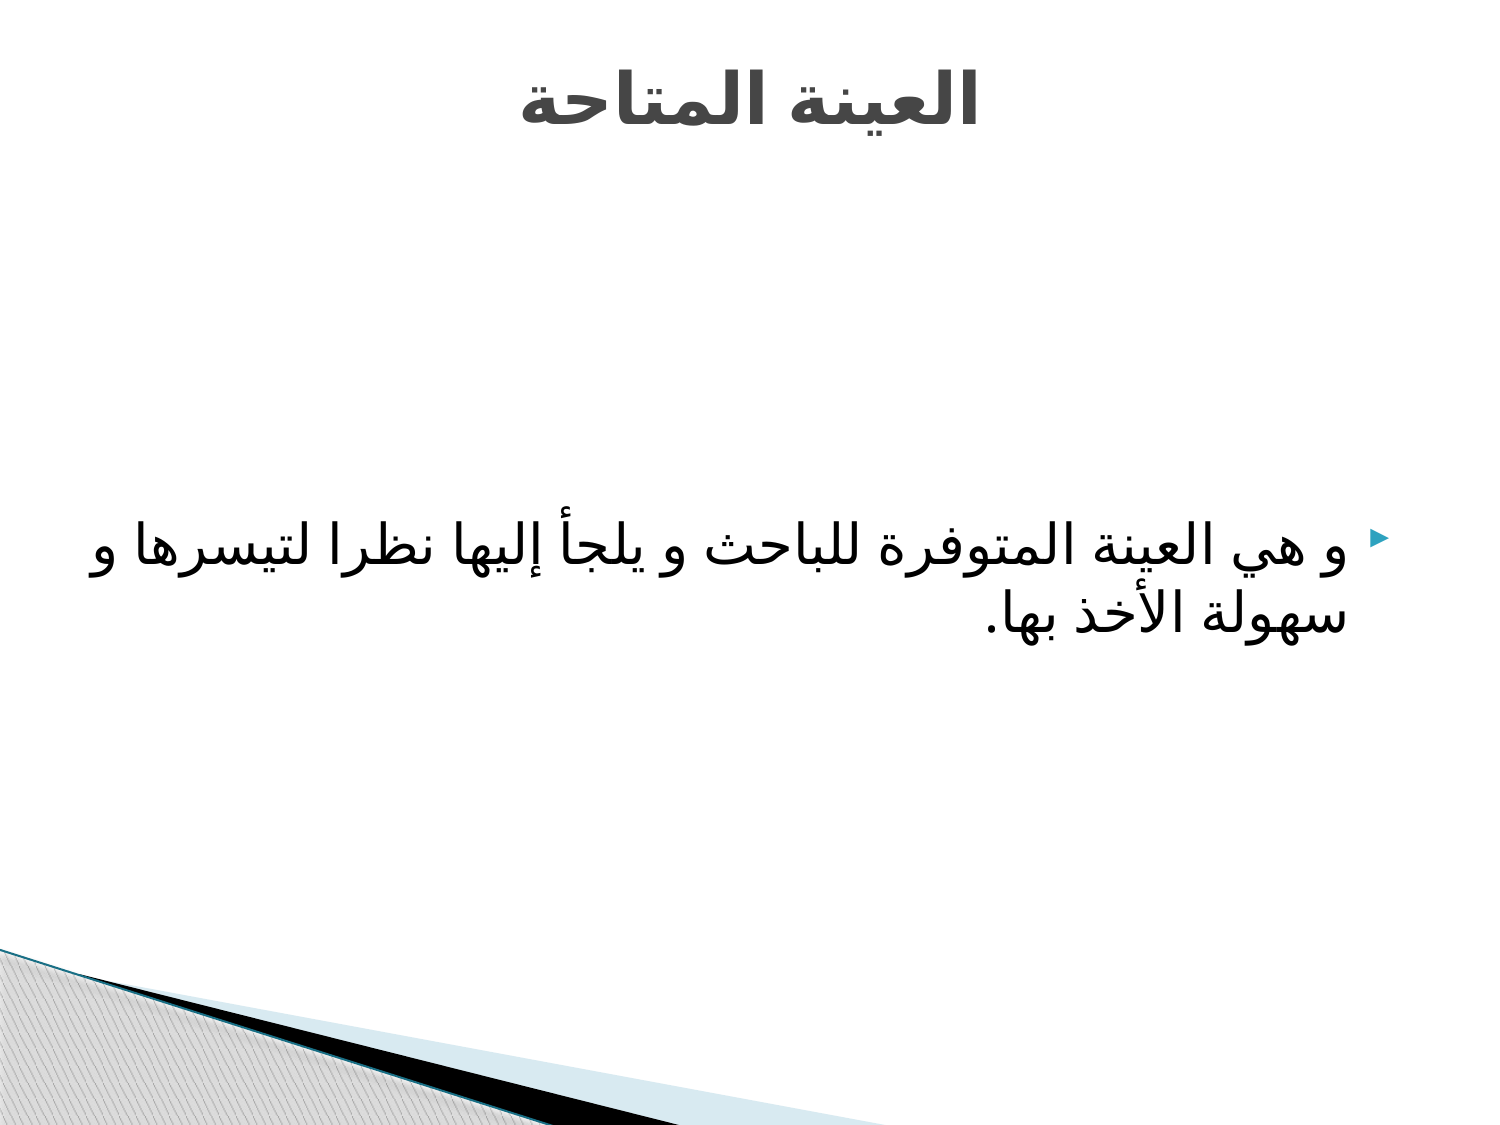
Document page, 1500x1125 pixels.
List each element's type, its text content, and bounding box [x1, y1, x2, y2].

list و هي العينة المتوفرة للباحث و يلجأ إليها نظرا لتيسرها و سهولة الأخذ بها. [75, 243, 1425, 986]
title العينة المتاحة [75, 45, 1425, 233]
